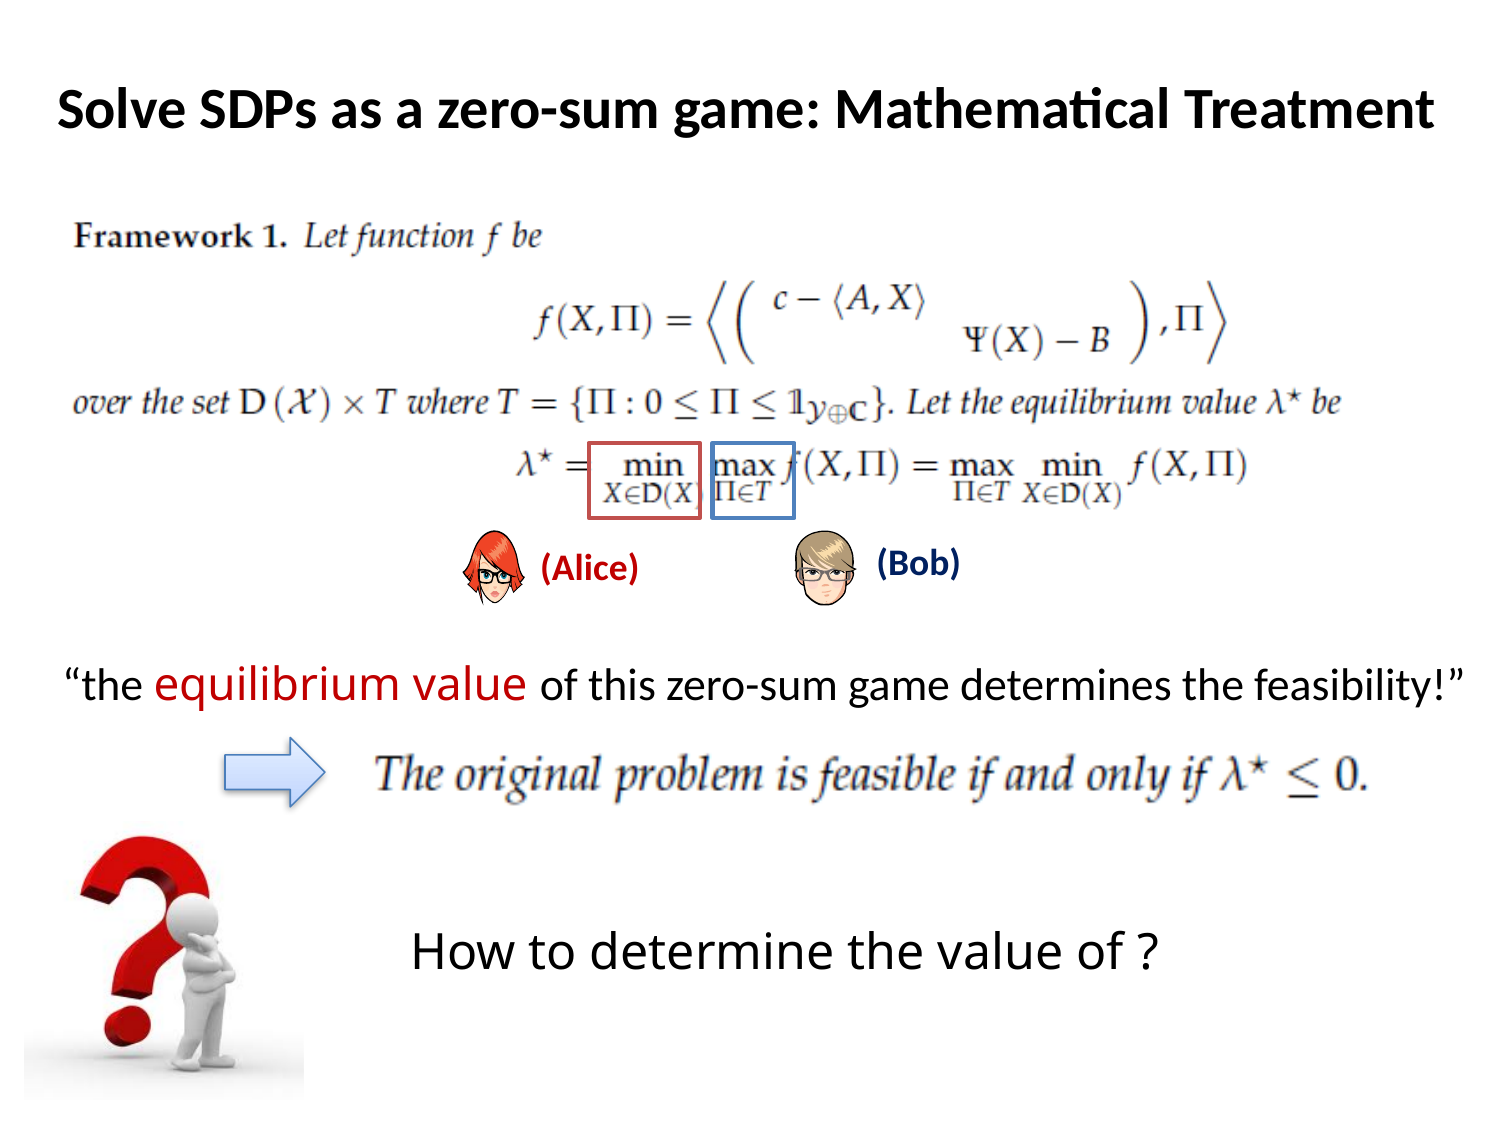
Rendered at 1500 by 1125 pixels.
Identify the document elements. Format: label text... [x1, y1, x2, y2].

picture [362, 742, 1388, 813]
picture [62, 205, 1448, 531]
picture [24, 821, 304, 1101]
text_box [224, 736, 326, 808]
text_box Solve SDPs as a zero-sum game: Mathematical Treatment [42, 62, 1452, 148]
text_box “the equilibrium value of this zero-sum game determines the feasibility!” [47, 647, 1482, 718]
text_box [462, 530, 656, 606]
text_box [794, 530, 978, 606]
